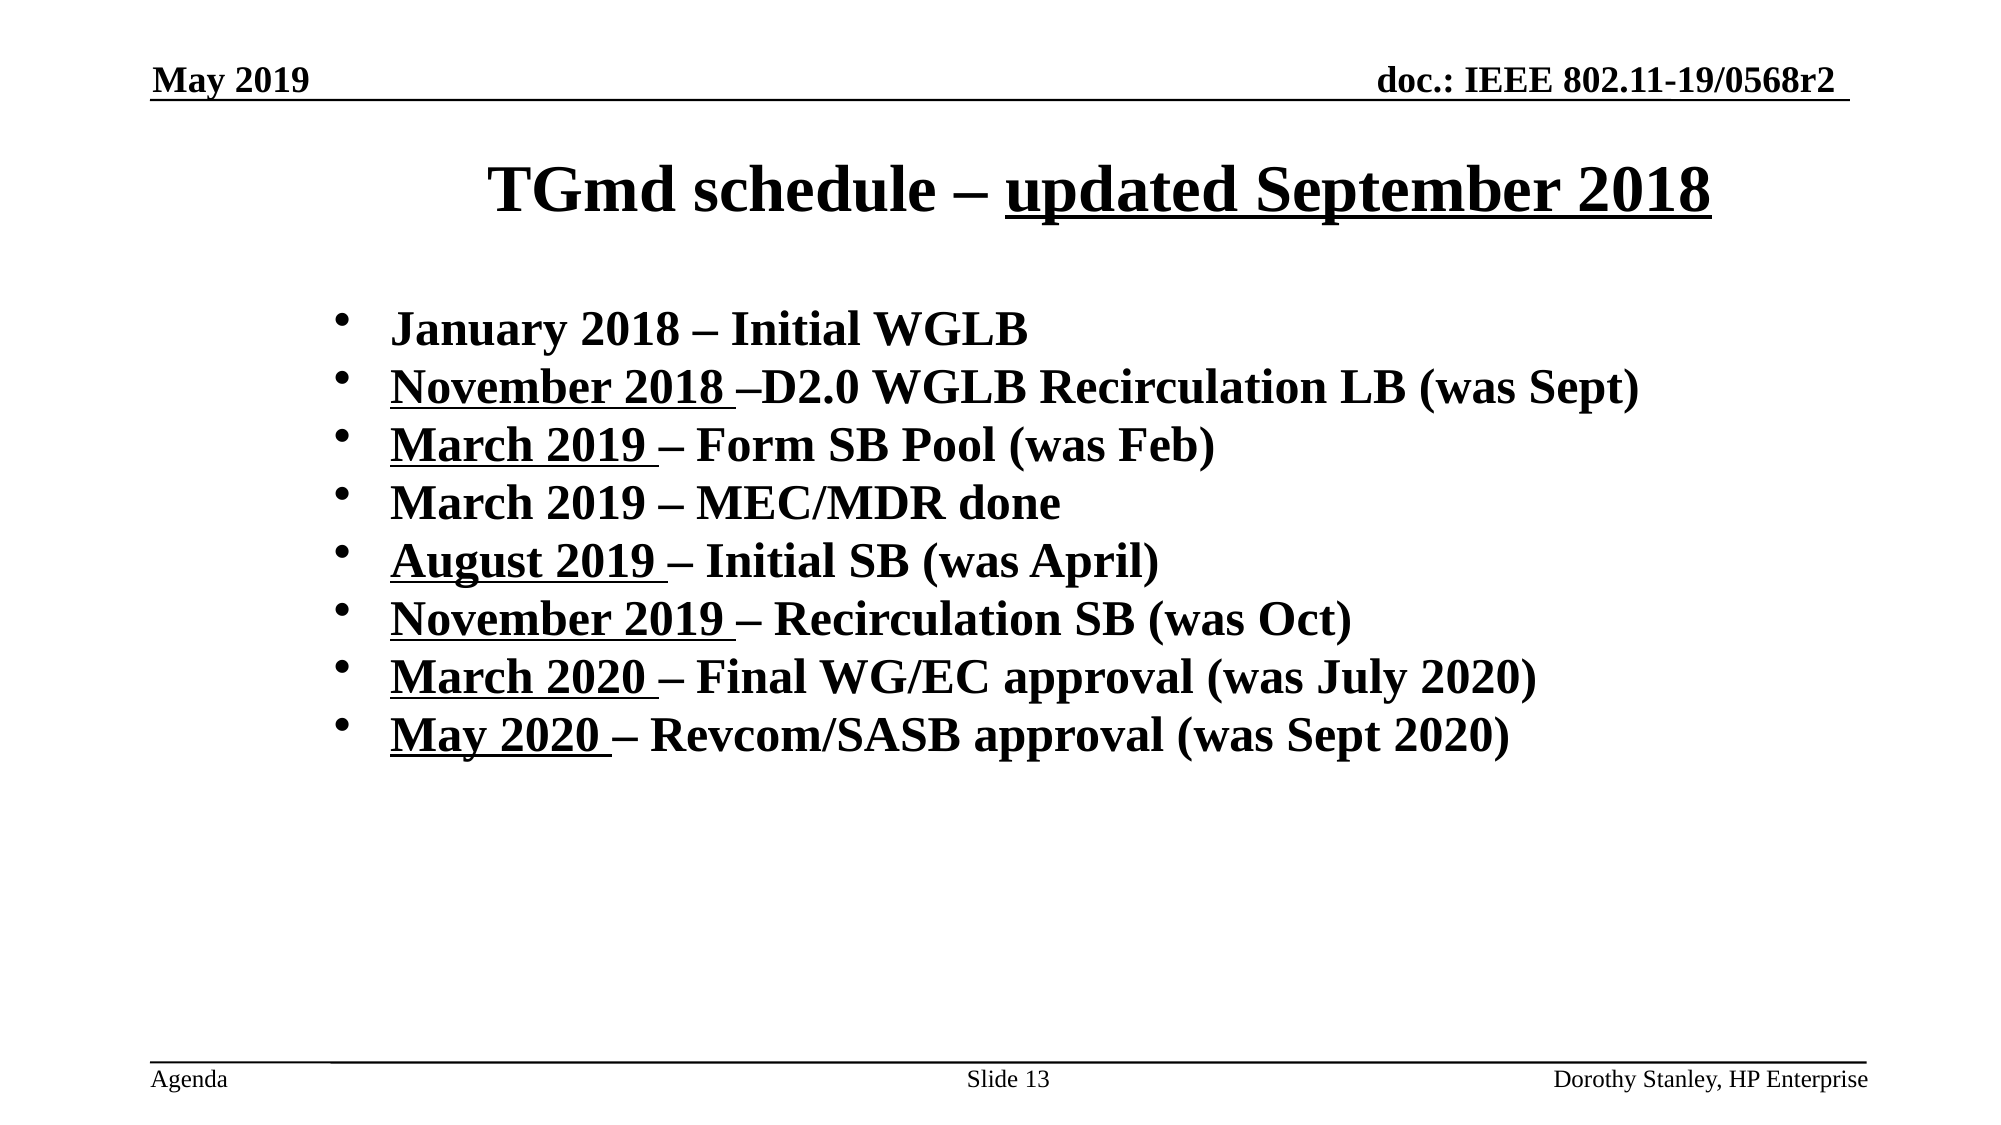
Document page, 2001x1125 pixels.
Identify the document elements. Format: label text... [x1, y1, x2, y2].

list January 2018 – Initial WGLB November 2018 –D2.0 WGLB Recirculation LB (was Sept) March 2019 – Form SB Pool (was Feb) March 2019 – MEC/MDR done August 2019 – Initial SB (was April) November 2019 – Recirculation SB (was Oct) March 2020 – Final WG/EC approval (was July 2020) May 2020 – Revcom/SASB approval (was Sept 2020) [318, 299, 1694, 838]
slide_number Slide 13 [964, 1062, 1053, 1093]
footer Dorothy Stanley, HP Enterprise [1549, 1062, 1869, 1093]
title TGmd schedule – updated September 2018 [362, 137, 1838, 313]
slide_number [152, 54, 567, 100]
